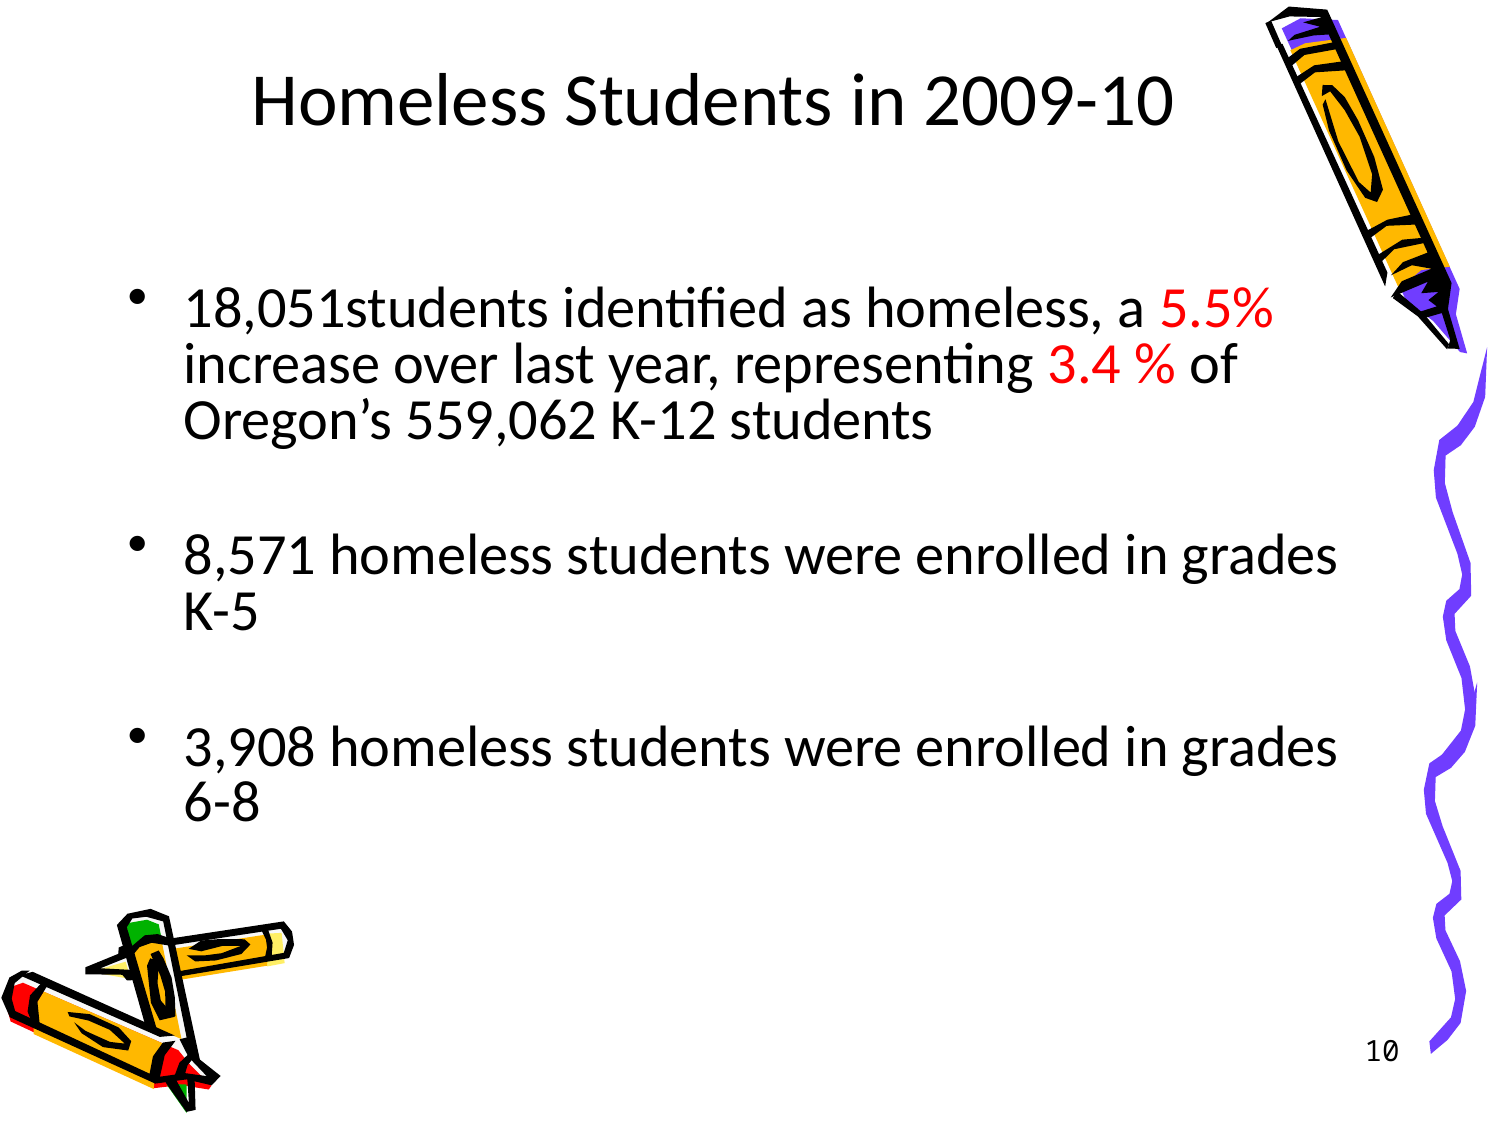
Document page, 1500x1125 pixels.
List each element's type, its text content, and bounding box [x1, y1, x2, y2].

title Homeless Students in 2009-10 [149, 0, 1278, 238]
list 18,051students identified as homeless, a 5.5% increase over last year, representing 3.4 % of Oregon’s 559,062 K-12 students 8,571 homeless students were enrolled in grades K-5 3,908 homeless students were enrolled in grades 6-8 [112, 274, 1376, 876]
slide_number 10 [1101, 1024, 1415, 1101]
